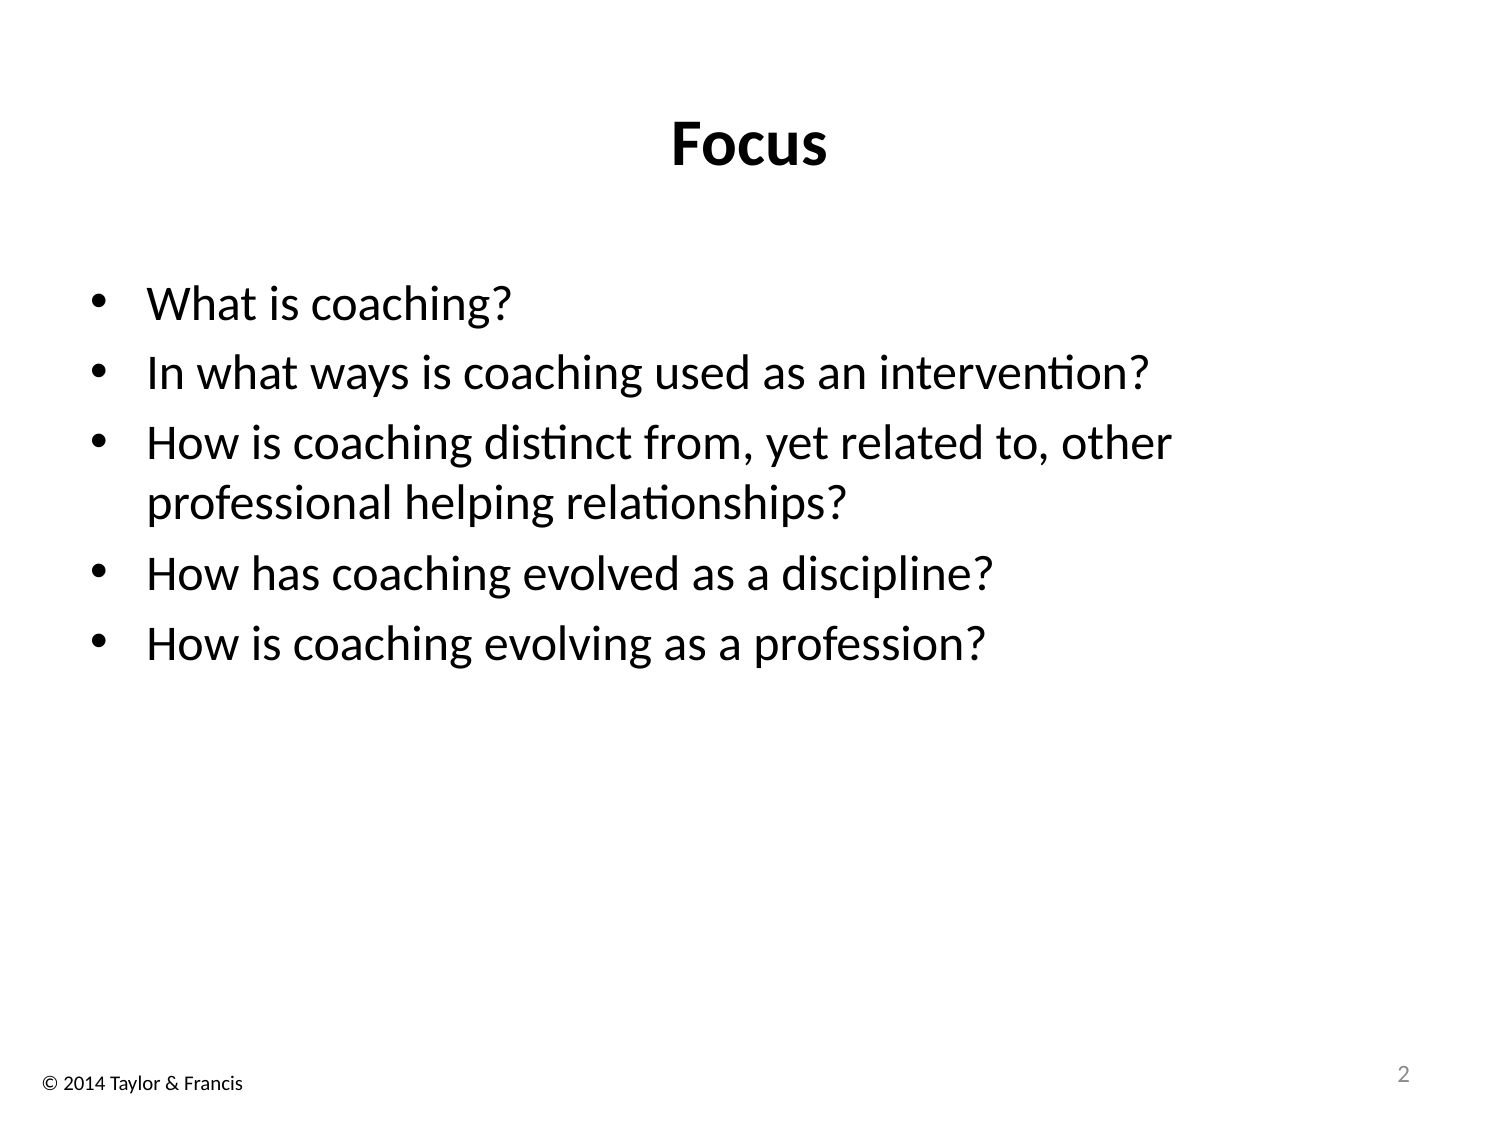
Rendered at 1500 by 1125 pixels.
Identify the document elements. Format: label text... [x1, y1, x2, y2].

text_box © 2014 Taylor & Francis [26, 1062, 262, 1102]
title Focus [75, 45, 1425, 233]
list What is coaching? In what ways is coaching used as an intervention? How is coaching distinct from, yet related to, other professional helping relationships? How has coaching evolved as a discipline? How is coaching evolving as a profession? [75, 262, 1425, 1005]
slide_number 2 [1074, 1042, 1425, 1103]
